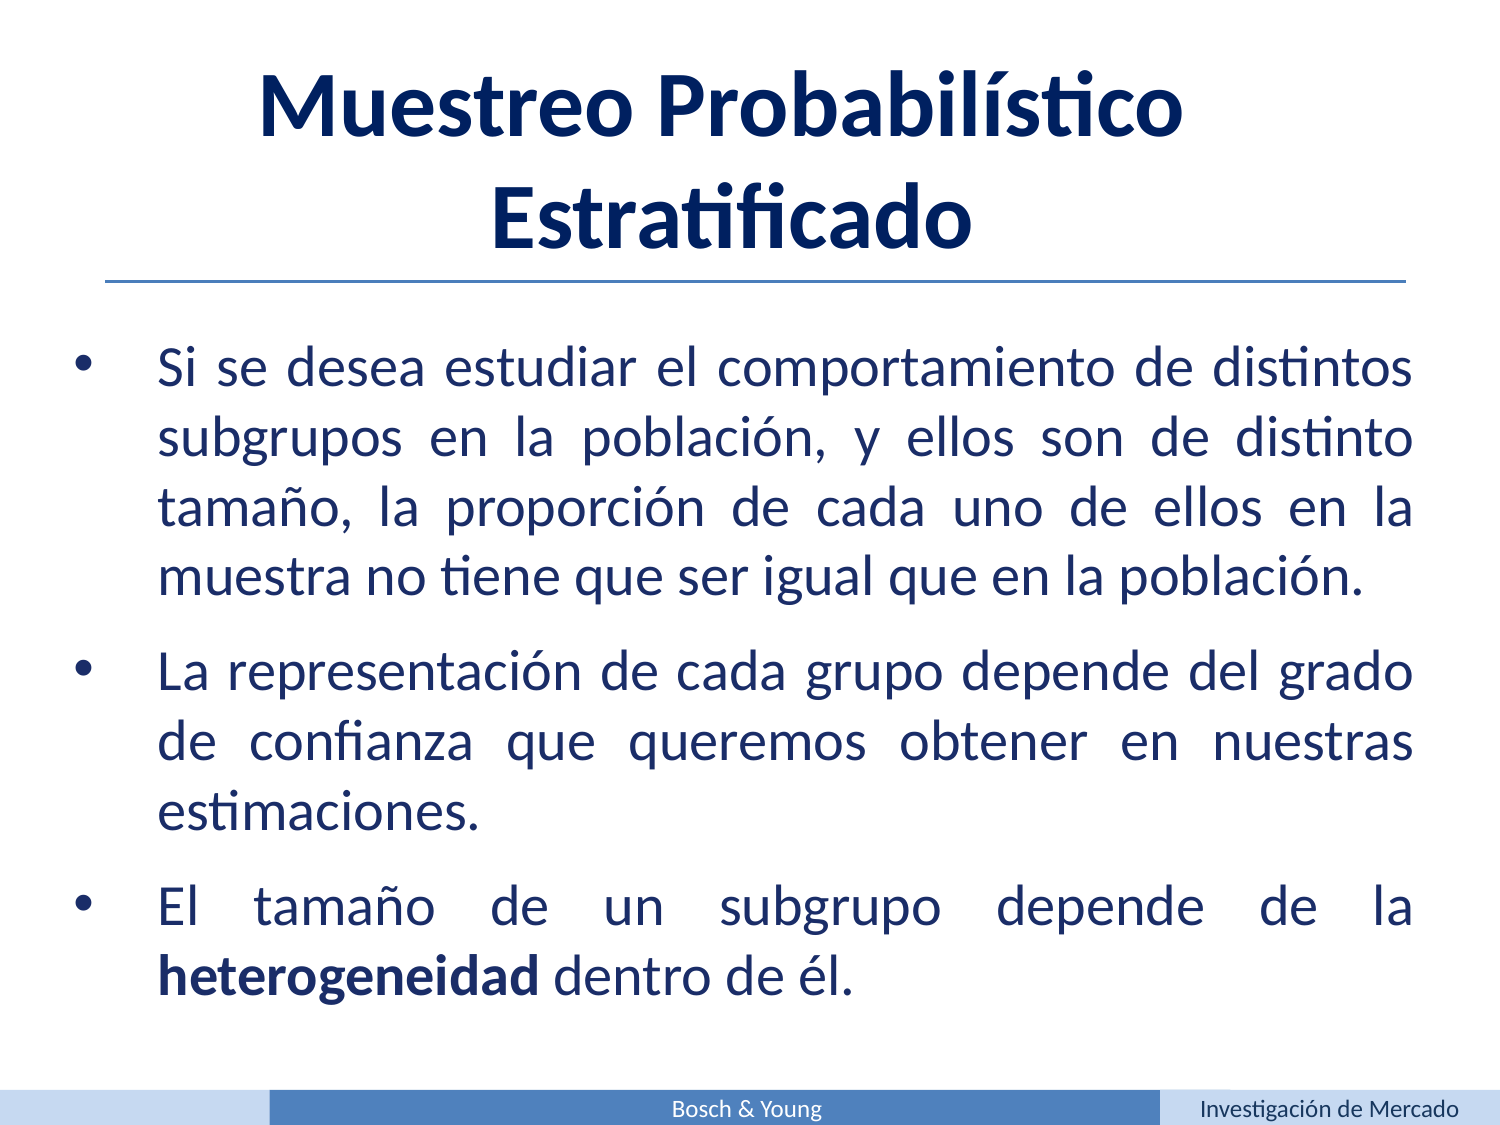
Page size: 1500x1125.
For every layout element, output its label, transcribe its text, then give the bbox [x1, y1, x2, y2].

text_box Si se desea estudiar el comportamiento de distintos subgrupos en la población, y ellos son de distinto tamaño, la proporción de cada uno de ellos en la muestra no tiene que ser igual que en la población. La representación de cada grupo depende del grado de confianza que queremos obtener en nuestras estimaciones. El tamaño de un subgrupo depende de la heterogeneidad dentro de él. [58, 320, 1430, 1088]
text_box Investigación de Mercado [1158, 1088, 1500, 1125]
text_box Muestreo Probabilístico Estratificado [46, 35, 1418, 275]
text_box Bosch & Young [272, 1088, 1158, 1125]
text_box [0, 1088, 272, 1125]
